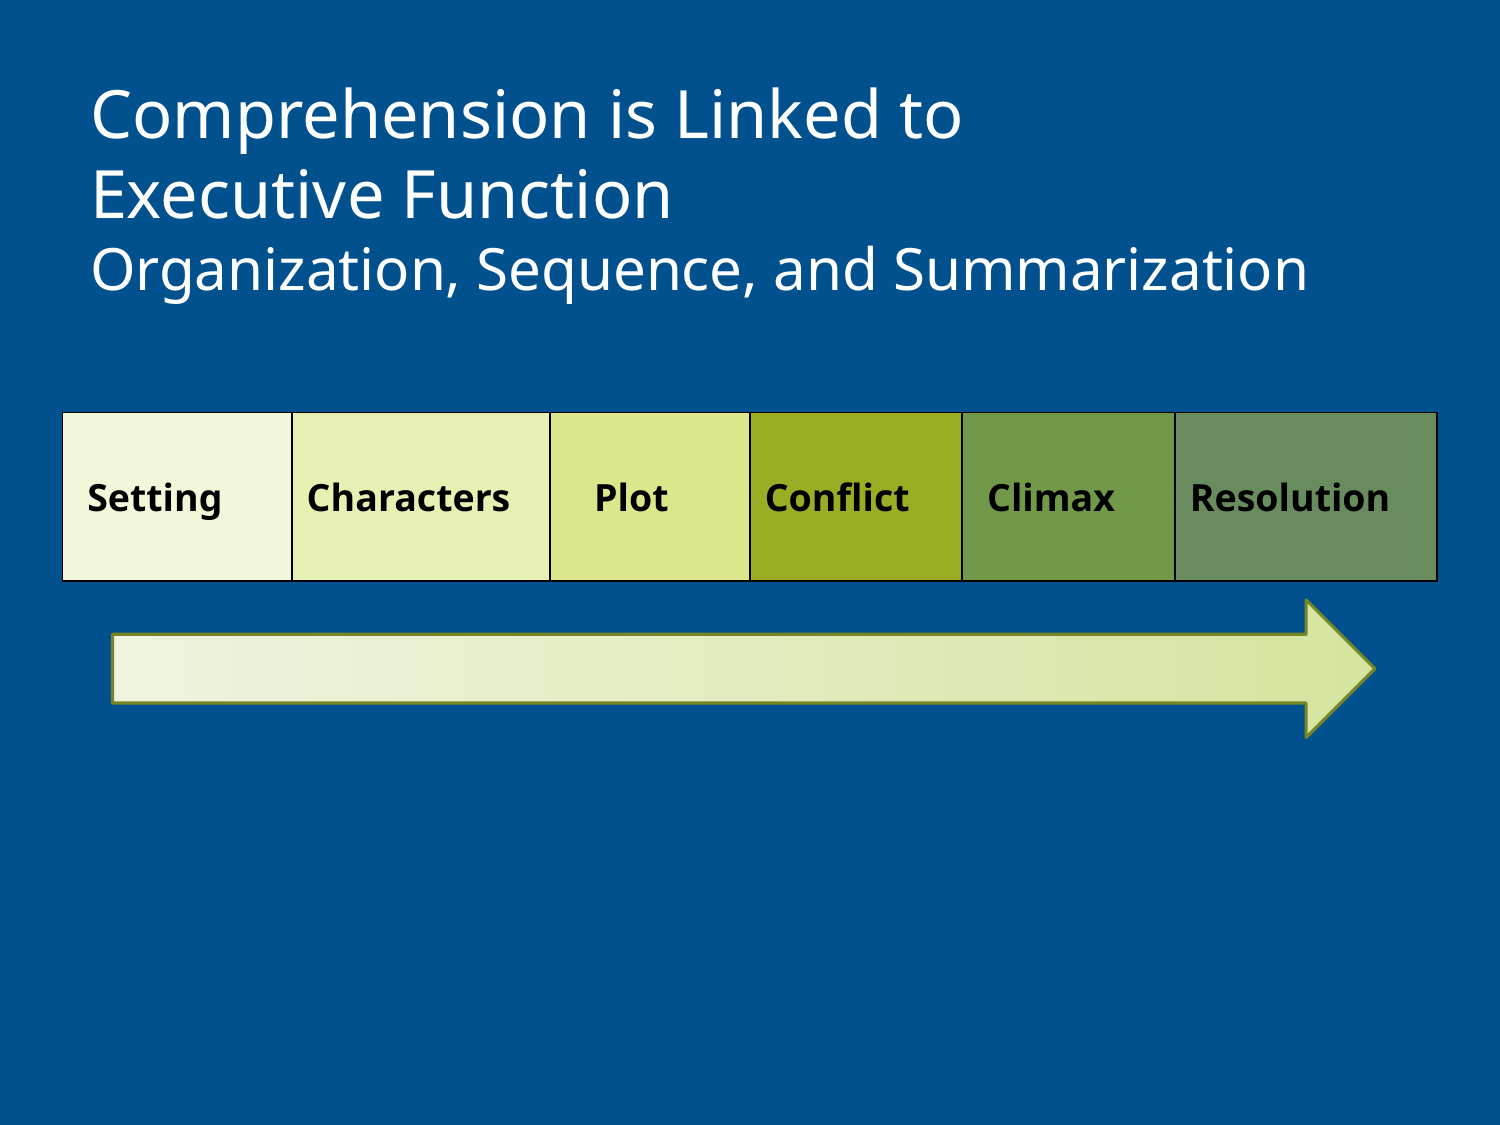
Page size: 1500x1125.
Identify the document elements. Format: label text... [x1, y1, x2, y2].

table_header Conflict [751, 413, 961, 580]
table_header Characters [293, 413, 549, 580]
text_box [110, 598, 1377, 739]
table_header Setting [63, 413, 291, 580]
title Comprehension is Linked to Executive Function Organization, Sequence, and Summarization [75, 110, 1438, 263]
table_header Plot [551, 413, 749, 580]
table_header Climax [963, 413, 1174, 580]
table_header Resolution [1176, 413, 1436, 580]
